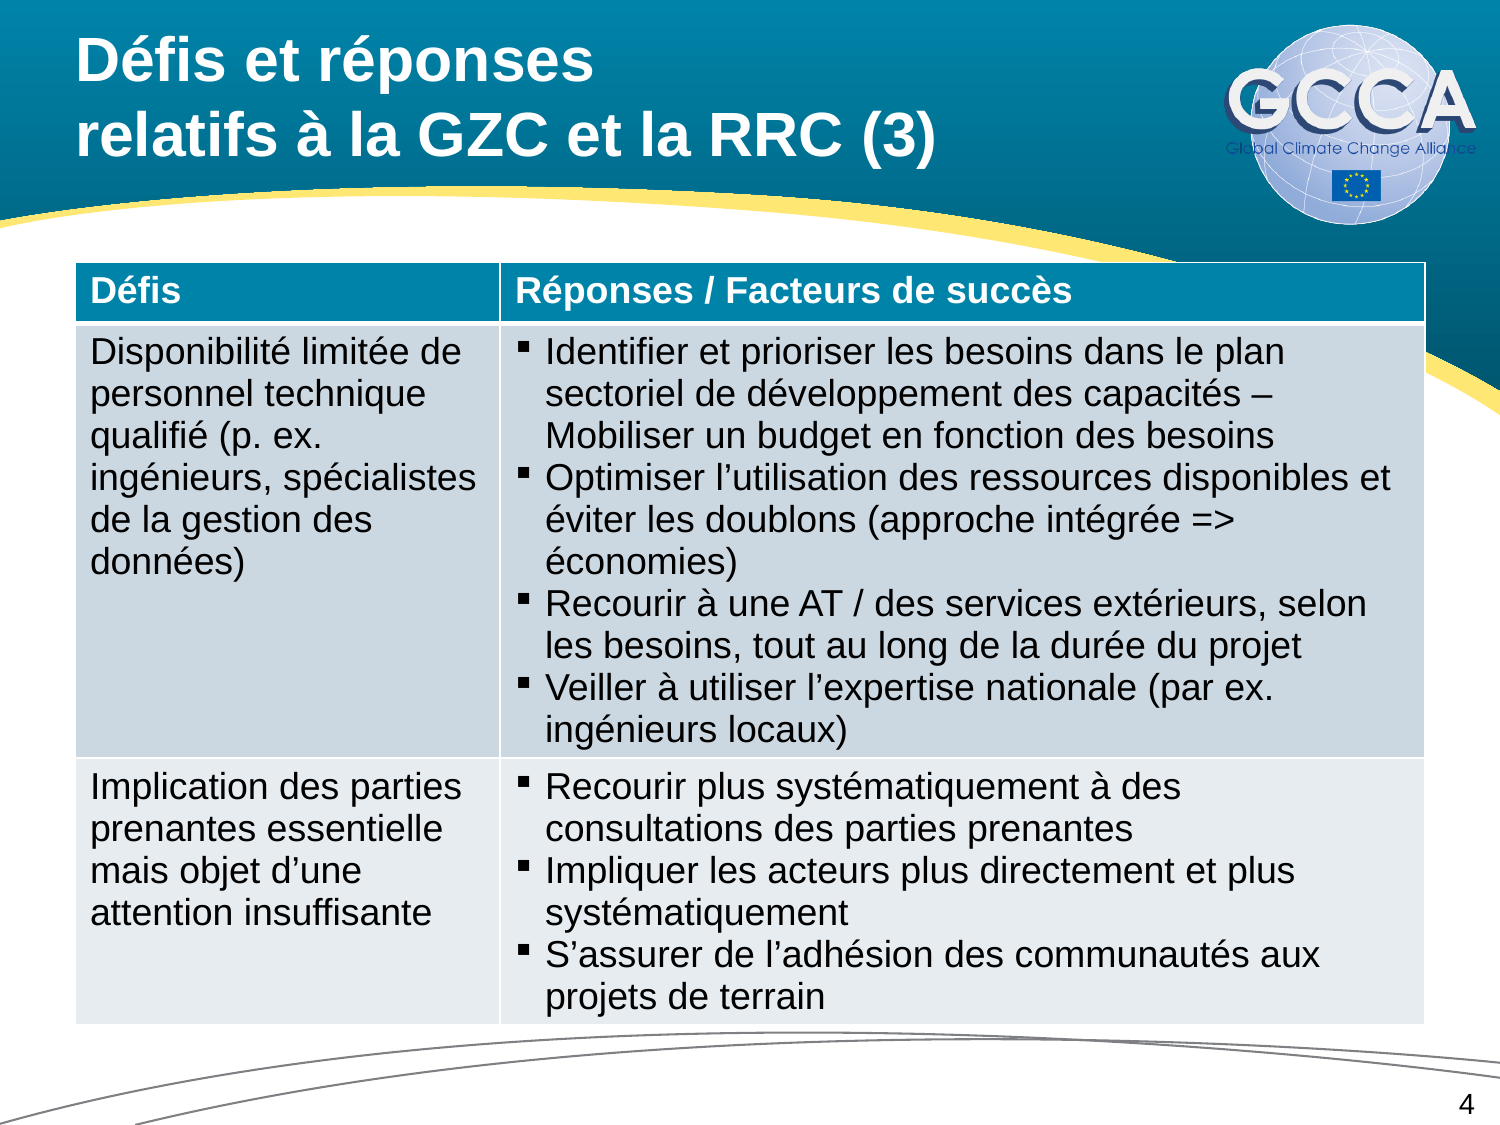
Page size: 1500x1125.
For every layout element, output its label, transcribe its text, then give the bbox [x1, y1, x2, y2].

table_cell Disponibilité limitée de personnel technique qualifié (p. ex. ingénieurs, spécialistes de la gestion des données) [76, 326, 499, 757]
table_cell Implication des parties prenantes essentielle mais objet d’une attention insuffisante [76, 759, 499, 1024]
table_header Réponses / Facteurs de succès [501, 263, 1424, 321]
picture [1274, 188, 1426, 224]
slide_number 4 [1124, 1084, 1476, 1113]
table_cell Recourir plus systématiquement à des consultations des parties prenantes Impliquer les acteurs plus directement et plus systématiquement S’assurer de l’adhésion des communautés aux projets de terrain [501, 759, 1424, 1024]
table_cell Identifier et prioriser les besoins dans le plan sectoriel de développement des capacités – Mobiliser un budget en fonction des besoins Optimiser l’utilisation des ressources disponibles et éviter les doublons (approche intégrée => économies) Recourir à une AT / des services extérieurs, selon les besoins, tout au long de la durée du projet Veiller à utiliser l’expertise nationale (par ex. ingénieurs locaux) [501, 326, 1424, 757]
table_header Défis [76, 263, 499, 321]
title Défis et réponses relatifs à la GZC et la RRC (3) [74, 0, 1476, 188]
